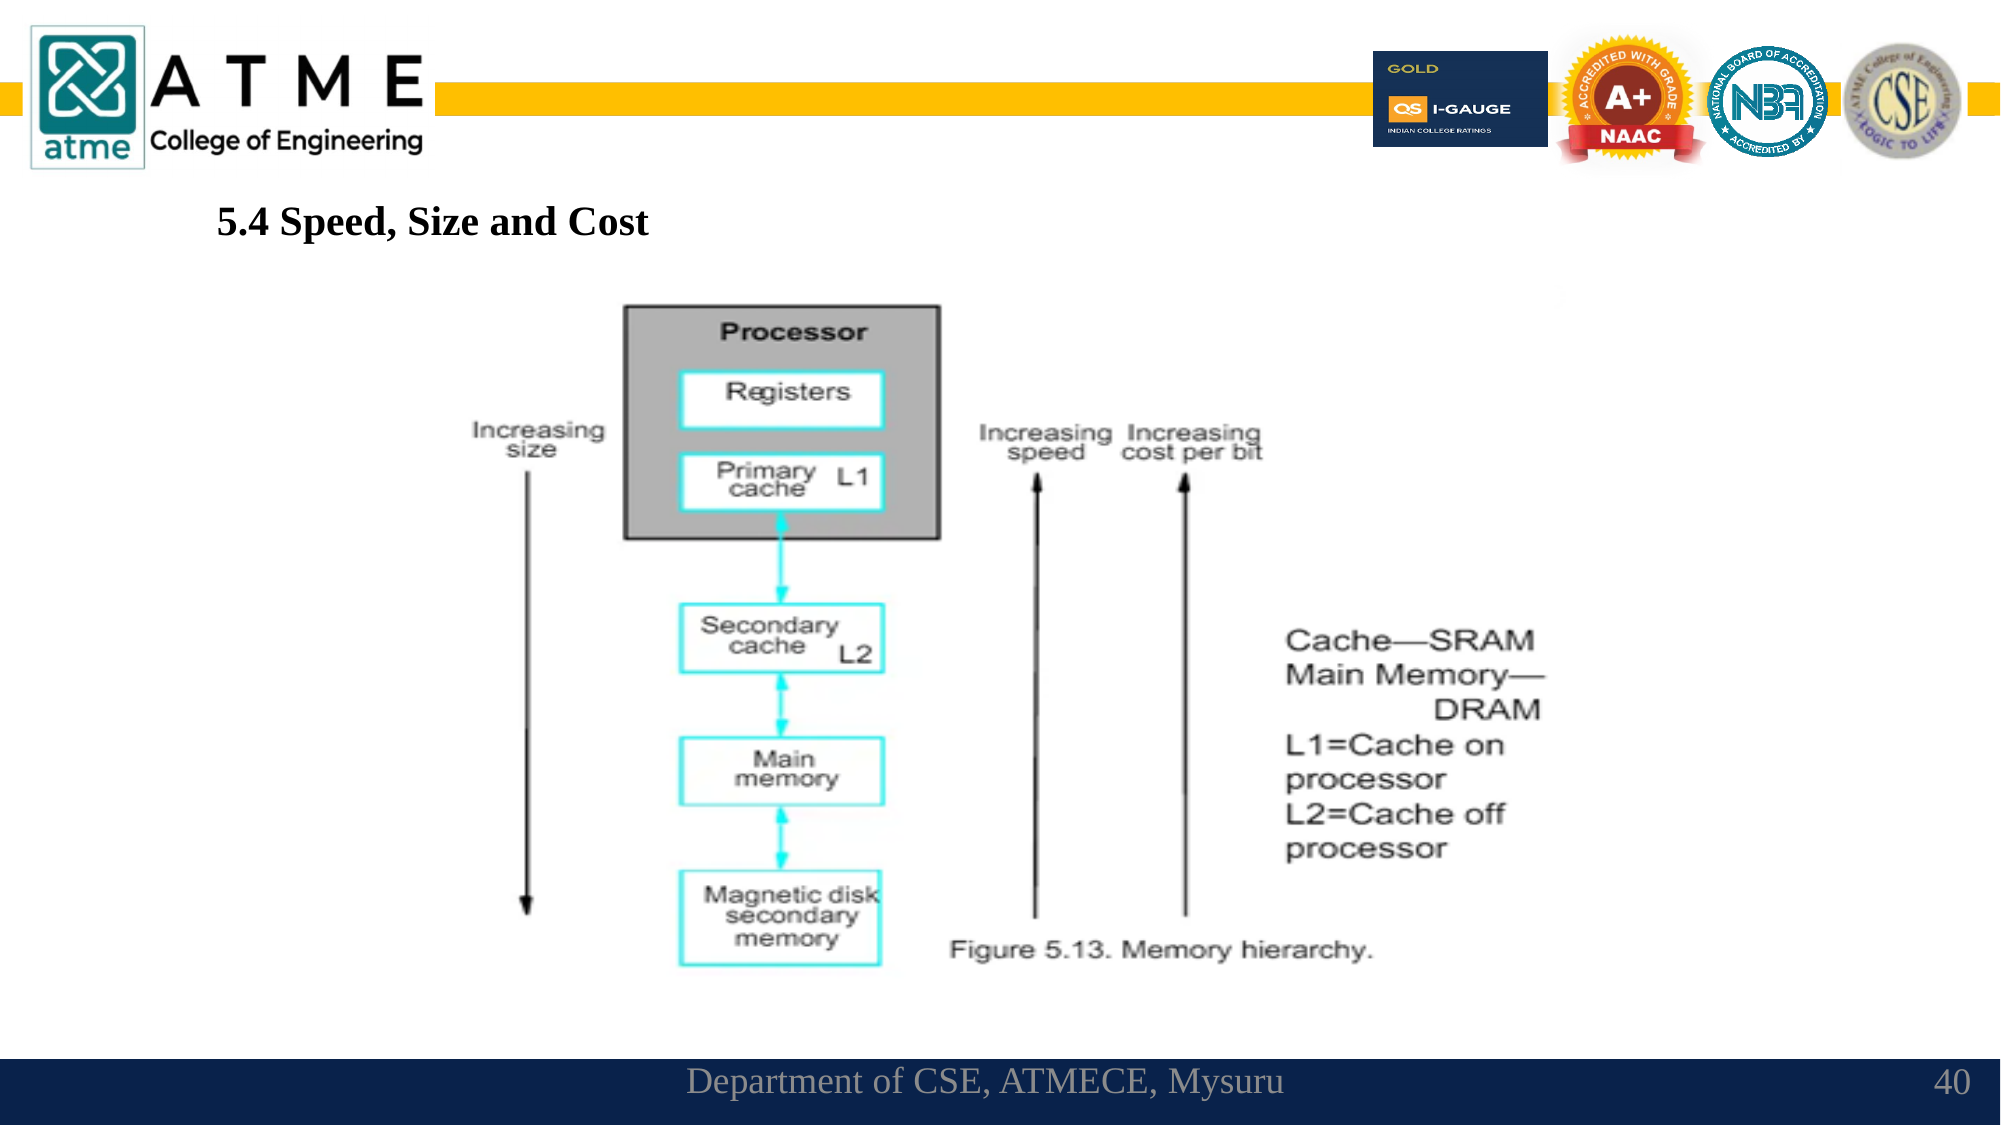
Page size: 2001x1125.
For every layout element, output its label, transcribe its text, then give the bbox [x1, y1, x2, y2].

footer Department of CSE, ATMECE, Mysuru [501, 1056, 1470, 1102]
picture [378, 285, 1593, 994]
picture [1840, 26, 1968, 176]
slide_number 40 [1511, 1057, 1972, 1103]
text_box 5.4 Speed, Size and Cost [202, 186, 1211, 252]
picture [1373, 20, 1828, 180]
picture [0, 1059, 2001, 1125]
picture [22, 15, 435, 178]
